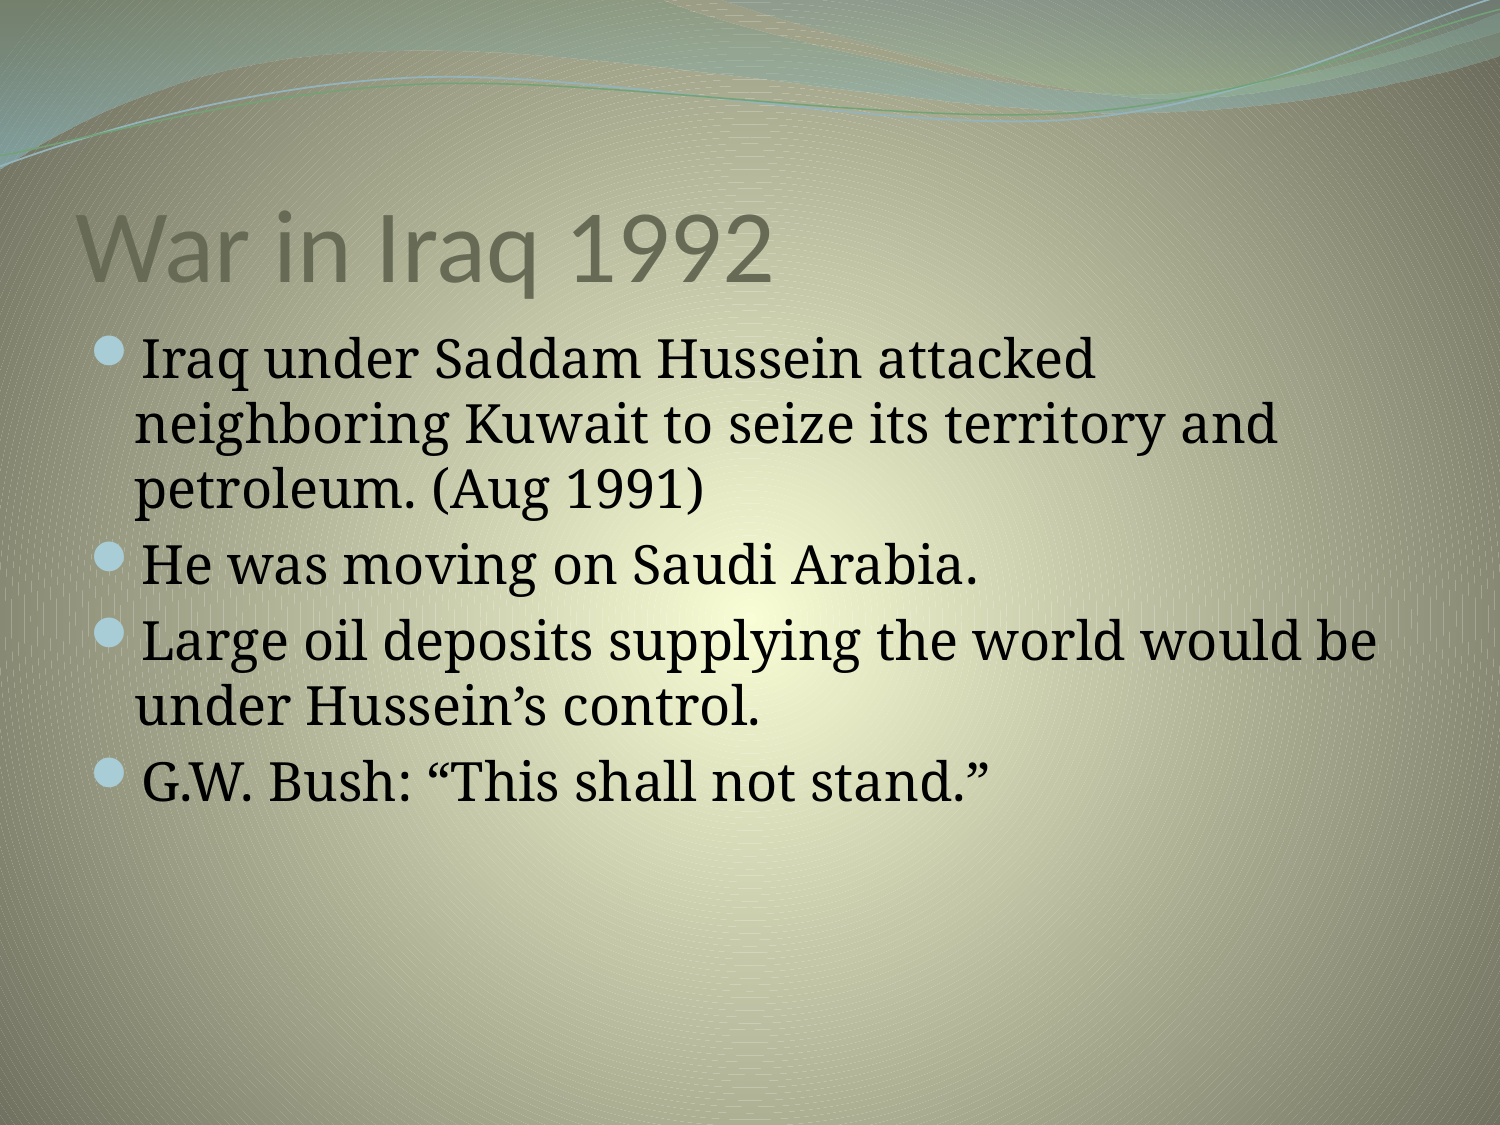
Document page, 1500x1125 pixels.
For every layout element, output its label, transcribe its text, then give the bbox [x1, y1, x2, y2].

list Iraq under Saddam Hussein attacked neighboring Kuwait to seize its territory and petroleum. (Aug 1991) He was moving on Saudi Arabia. Large oil deposits supplying the world would be under Hussein’s control. G.W. Bush: “This shall not stand.” [75, 317, 1425, 1038]
title War in Iraq 1992 [75, 115, 1425, 303]
